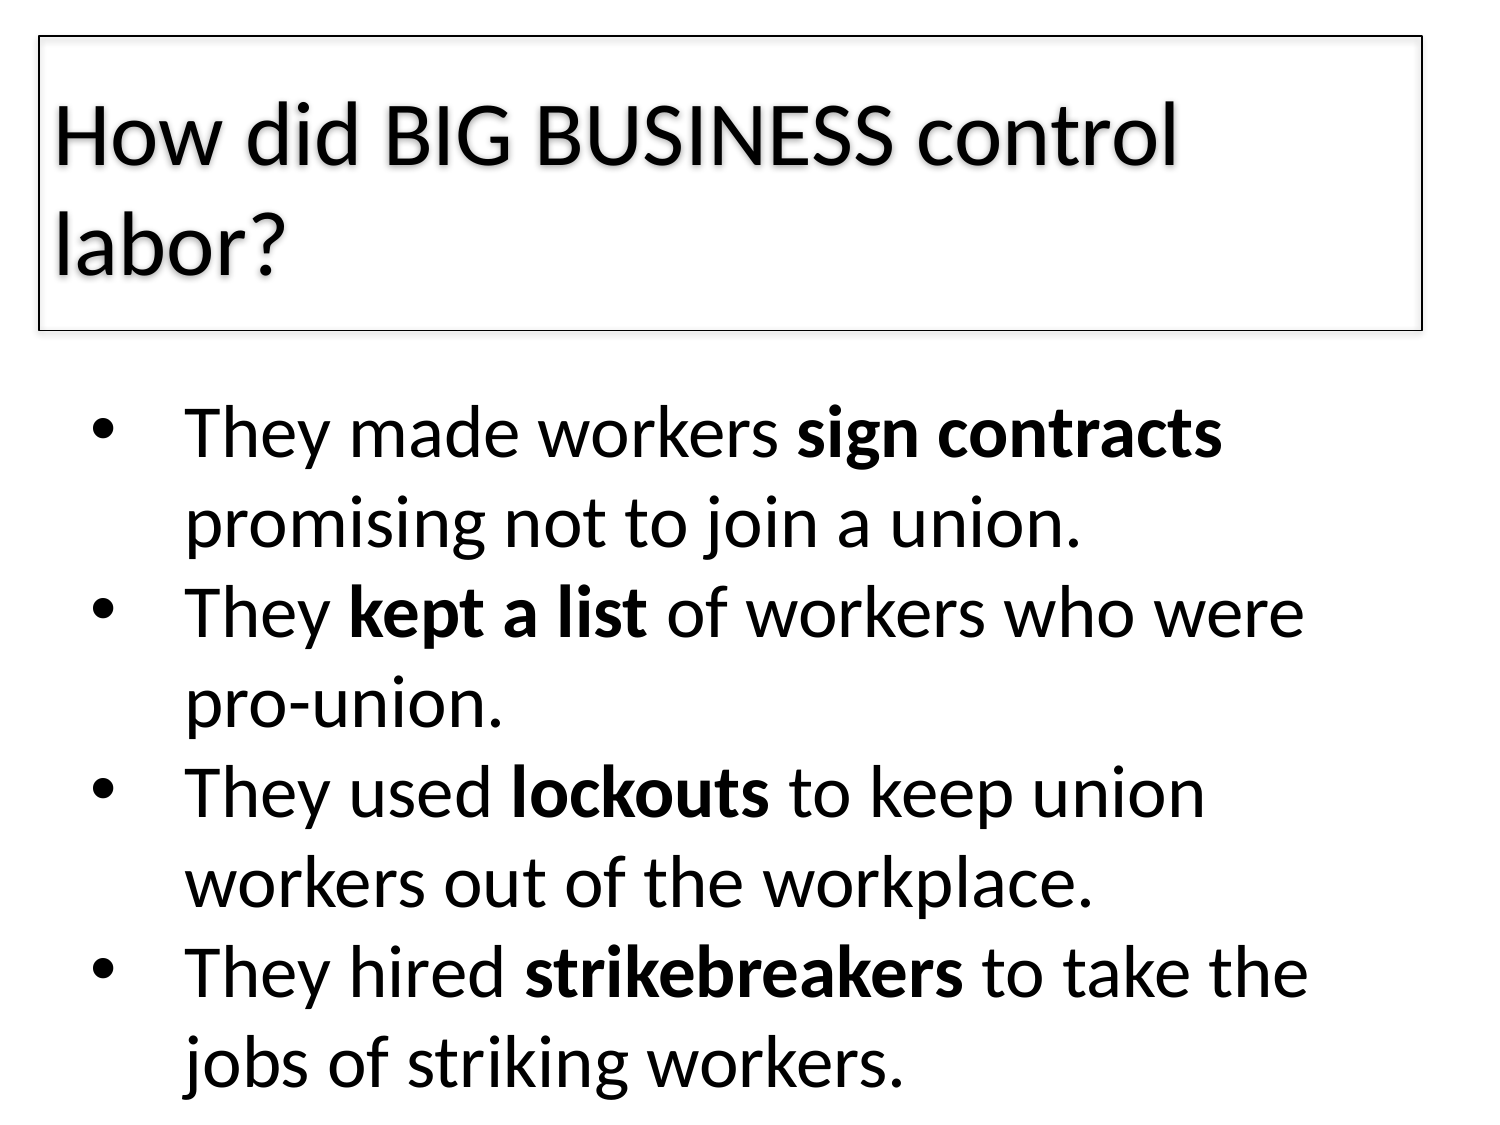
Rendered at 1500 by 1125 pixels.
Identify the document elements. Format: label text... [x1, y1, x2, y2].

text_box How did BIG BUSINESS control labor? [38, 35, 1423, 331]
text_box They made workers sign contracts promising not to join a union. They kept a list of workers who were pro-union. They used lockouts to keep union workers out of the workplace. They hired strikebreakers to take the jobs of striking workers. [76, 374, 1422, 1110]
